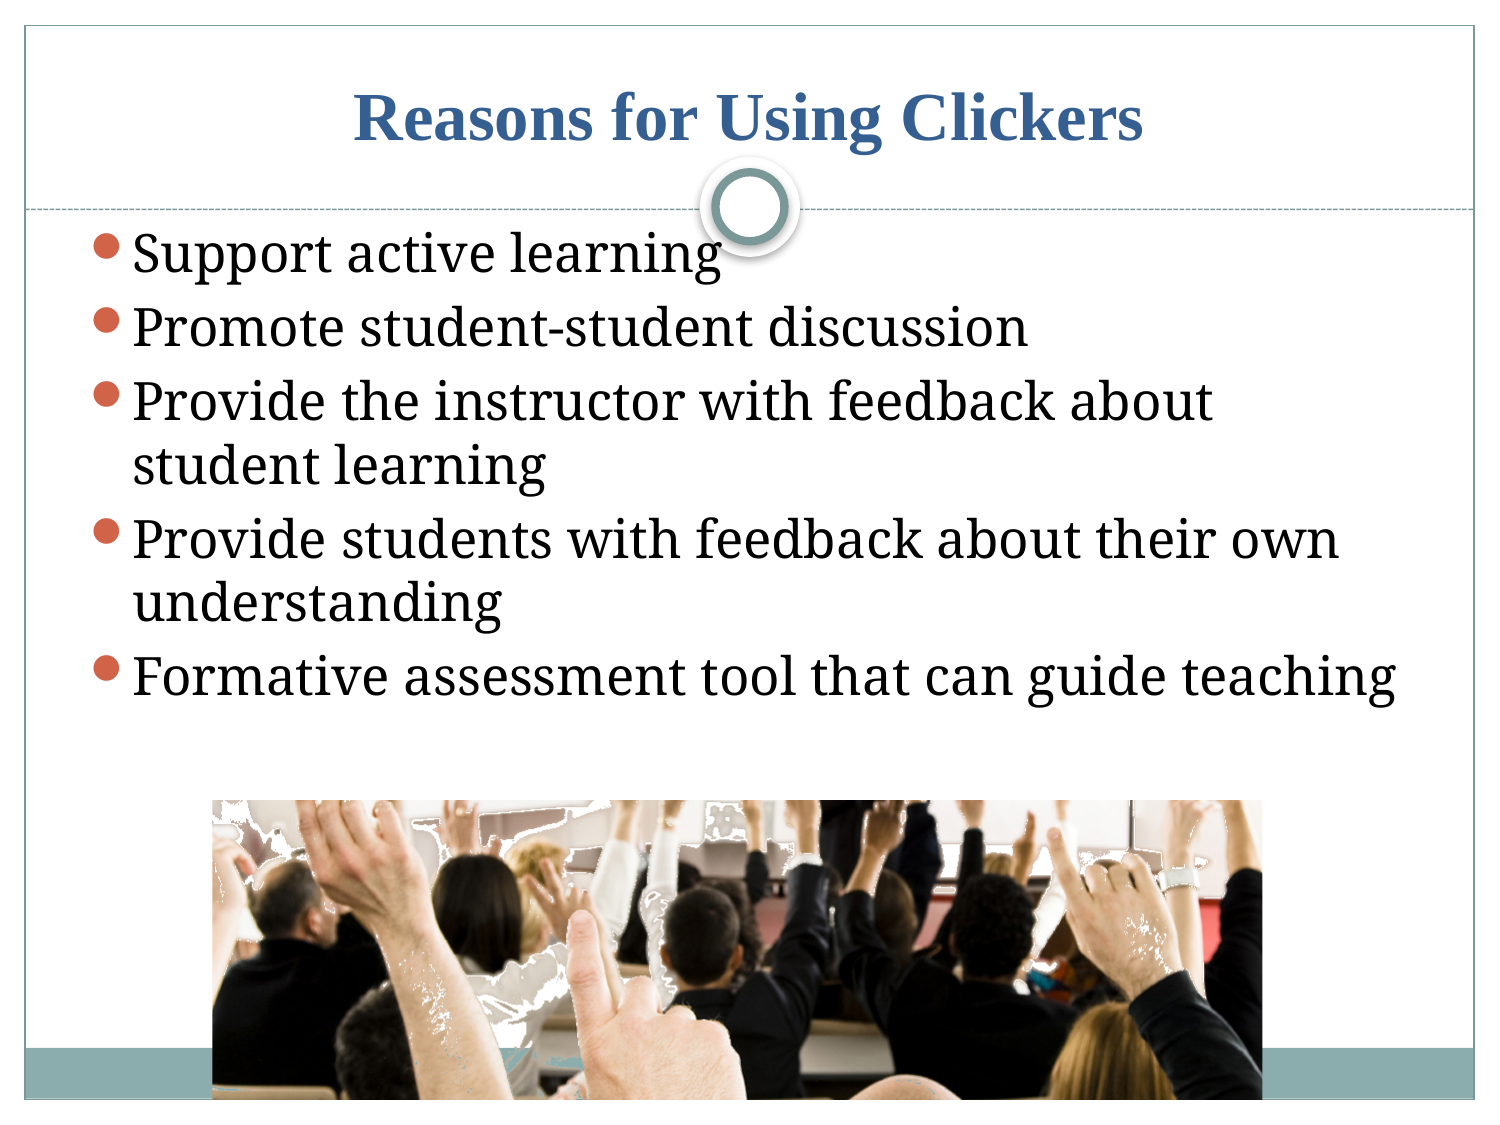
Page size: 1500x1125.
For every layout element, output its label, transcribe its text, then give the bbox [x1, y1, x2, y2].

picture [212, 799, 1263, 1101]
title Reasons for Using Clickers [49, 37, 1450, 162]
list Support active learning Promote student-student discussion Provide the instructor with feedback about student learning Provide students with feedback about their own understanding Formative assessment tool that can guide teaching [75, 212, 1425, 775]
